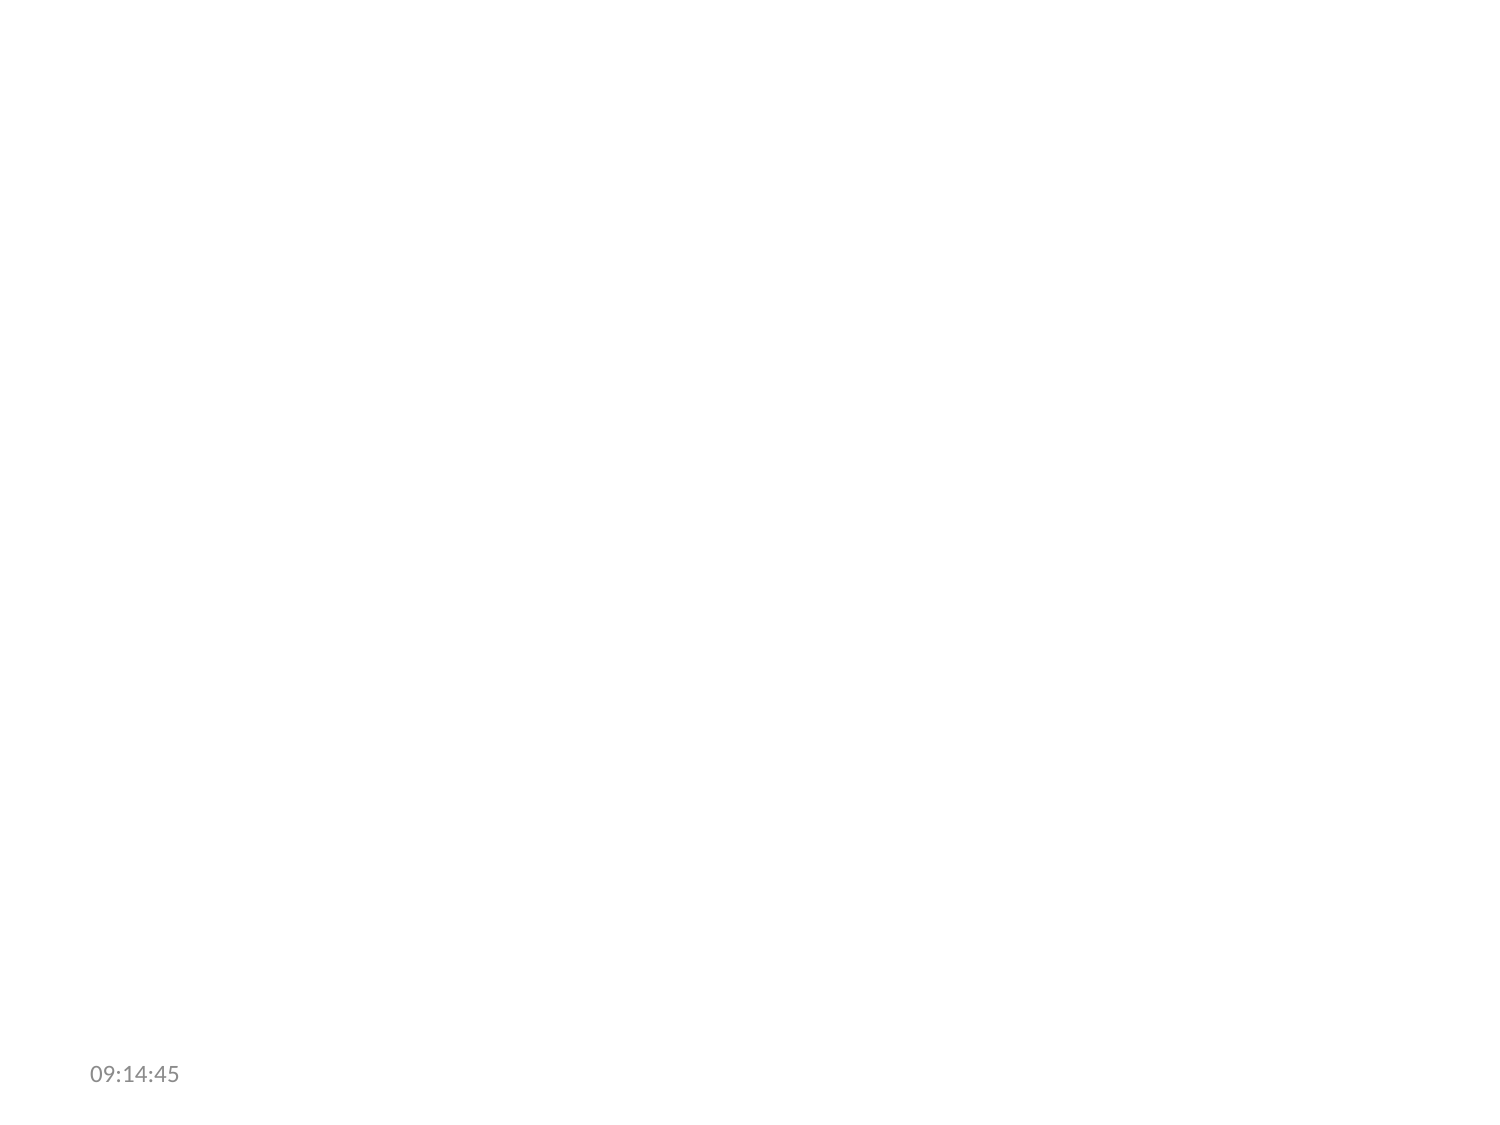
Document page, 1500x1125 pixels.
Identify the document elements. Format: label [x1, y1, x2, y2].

slide_number [75, 1042, 425, 1103]
